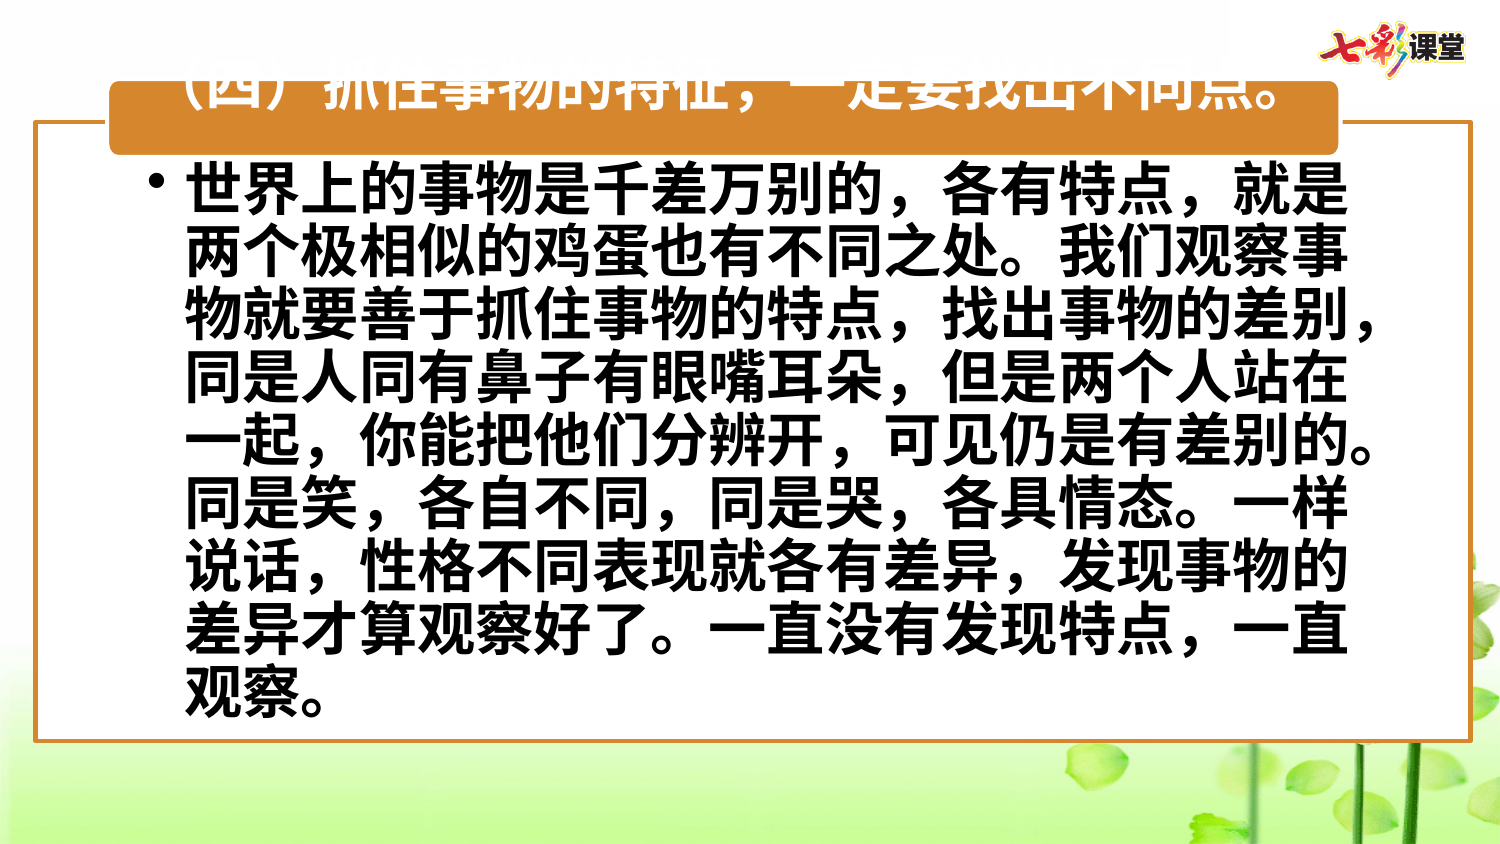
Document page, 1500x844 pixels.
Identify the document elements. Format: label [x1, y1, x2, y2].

text_box [34, 78, 1472, 742]
picture [0, 0, 1500, 844]
